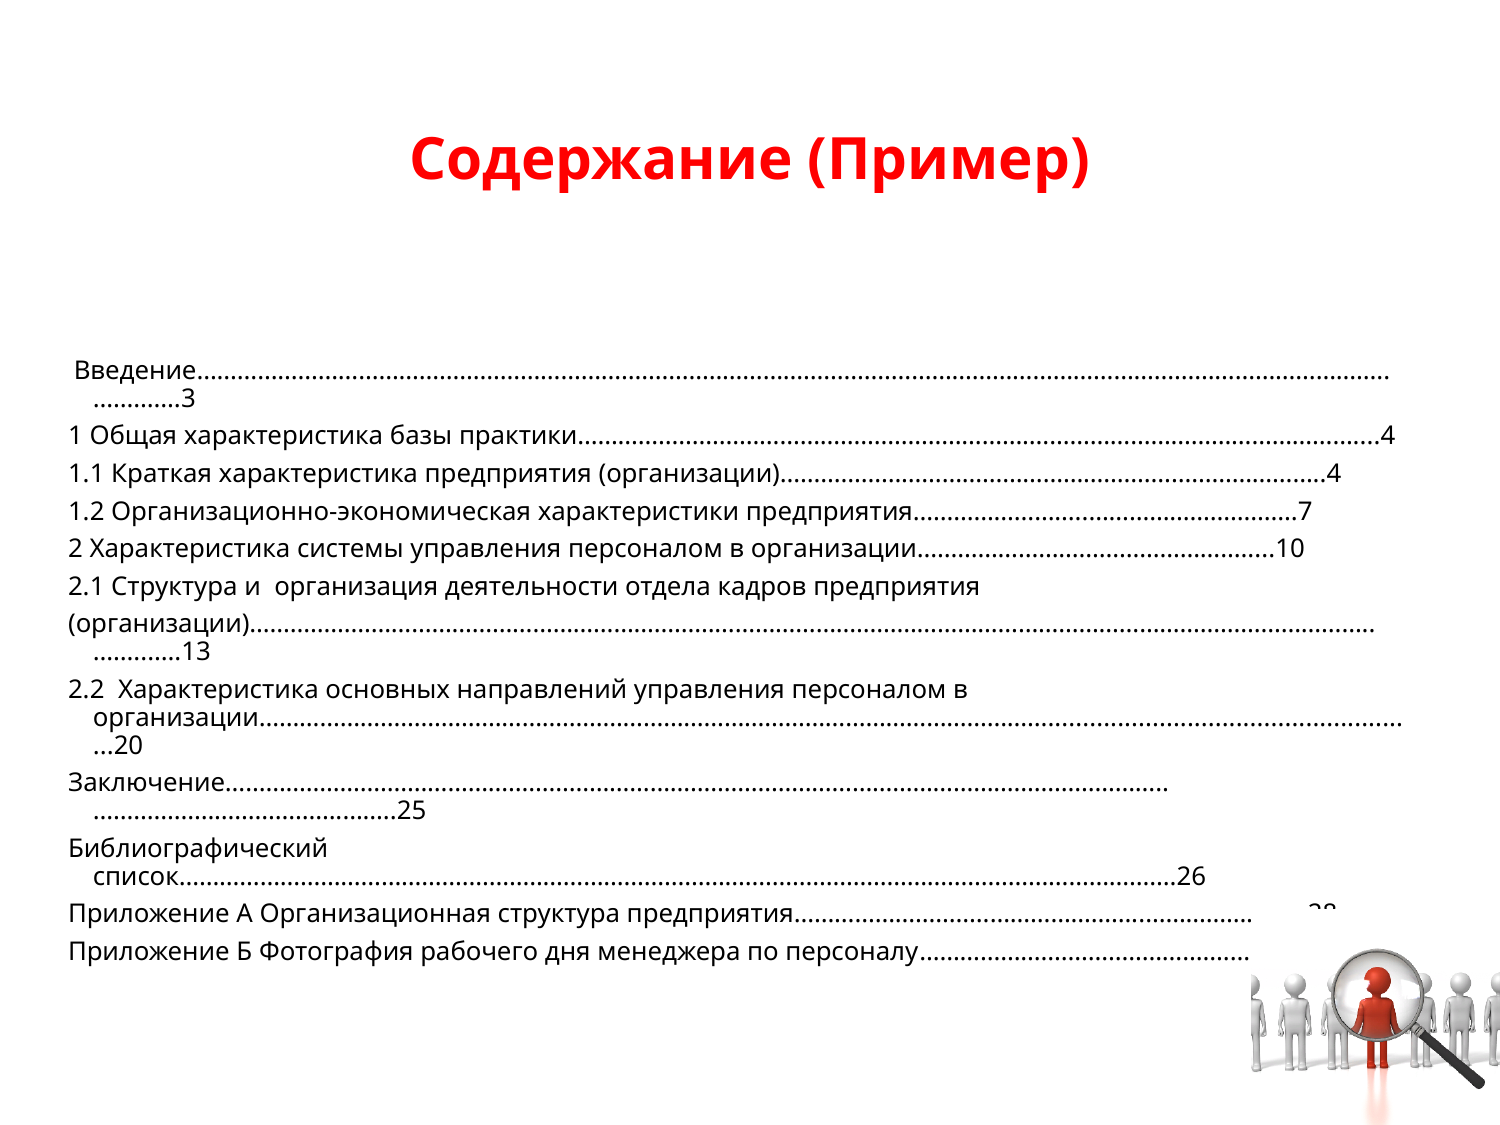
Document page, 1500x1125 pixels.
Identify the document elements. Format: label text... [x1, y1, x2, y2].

list Введение…………………………………………………………………………………………….……………………………………………………………..………….3 1 Общая характеристика базы практики…………………………………………………………….………………………………………....4 1.1 Краткая характеристика предприятия (организации)………………………………………………….…………………..4 1.2 Организационно-экономическая характеристики предприятия……………………..………………………….7 2 Характеристика системы управления персоналом в организации………………………………………….....10 2.1 Структура и организация деятельности отдела кадров предприятия (организации)…………………………………………………………………………………………………………………………………………………..……..…..13 2.2 Характеристика основных направлений управления персоналом в организации………………………………………………………………………………………………………......................................................20 Заключение…………………………………………………………………………………………………………………………..……………………………….……..25 Библиографический список………………………………………………………………………………………………………………………………….26 Приложение А Организационная структура предприятия………………………..…………………..…………………...28 Приложение Б Фотография рабочего дня менеджера по персоналу…………………………………….……...29 [53, 349, 1425, 1005]
title Содержание (Пример) [75, 45, 1425, 232]
picture [1251, 909, 1500, 1125]
